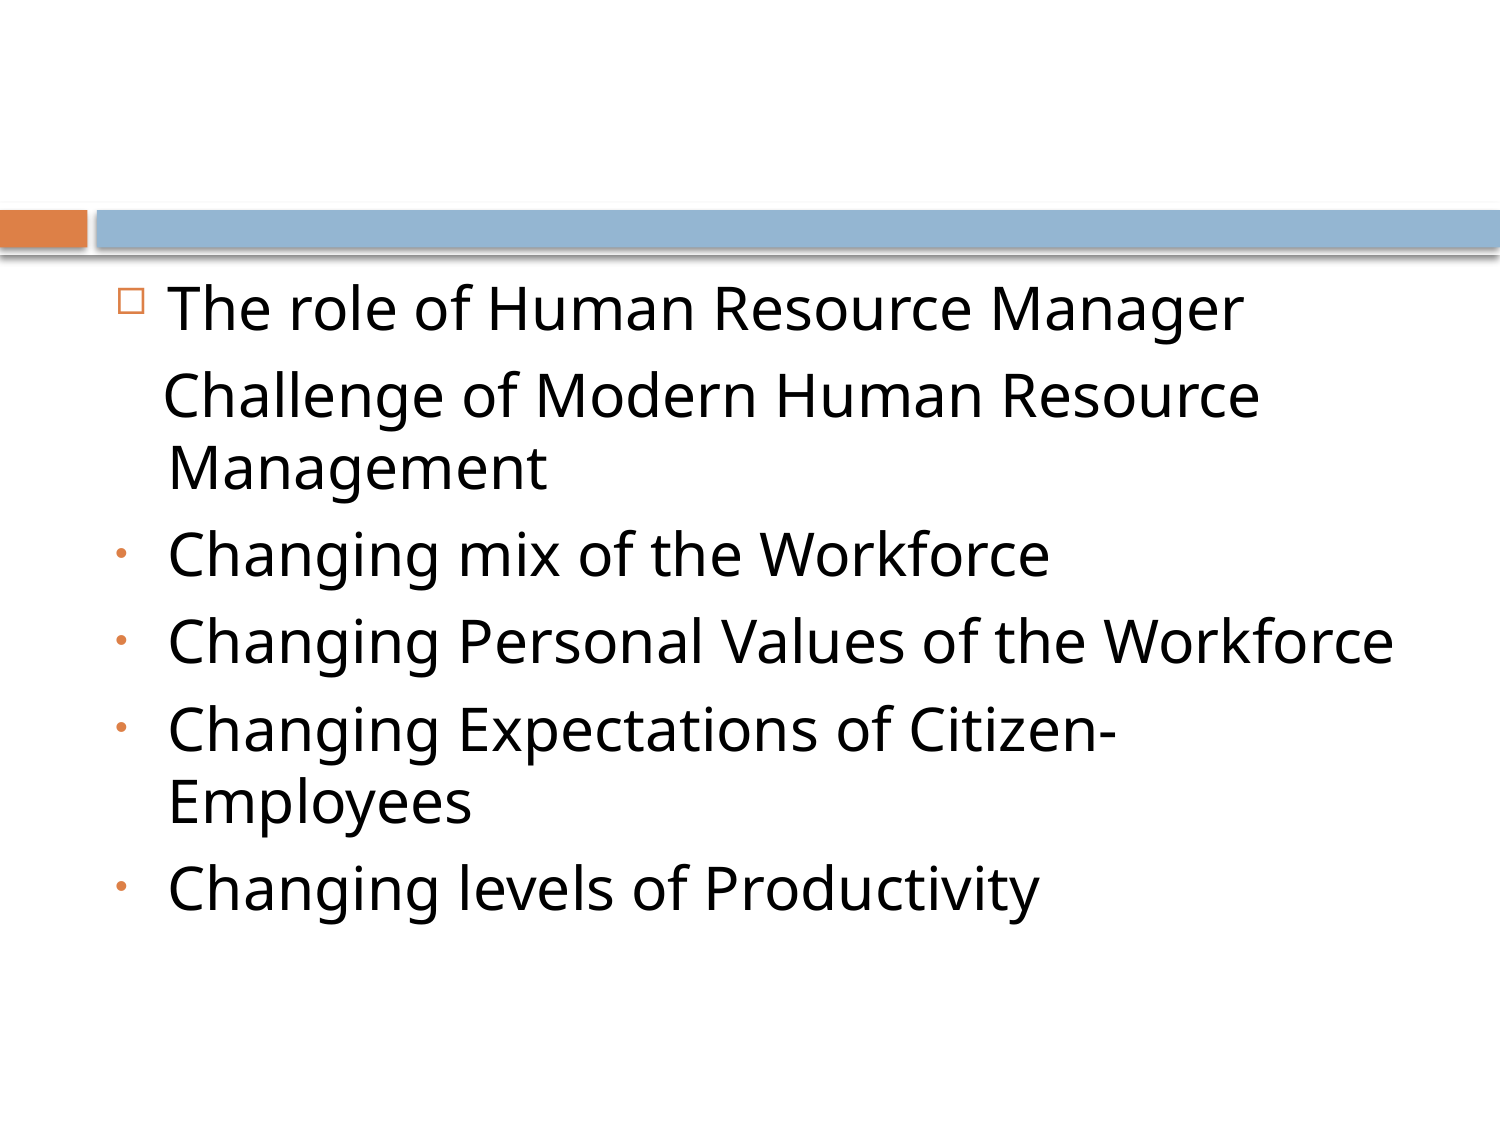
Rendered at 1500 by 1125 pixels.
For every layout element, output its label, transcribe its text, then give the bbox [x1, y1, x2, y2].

list The role of Human Resource Manager Challenge of Modern Human Resource Management Changing mix of the Workforce Changing Personal Values of the Workforce Changing Expectations of Citizen-Employees Changing levels of Productivity [100, 262, 1438, 1000]
